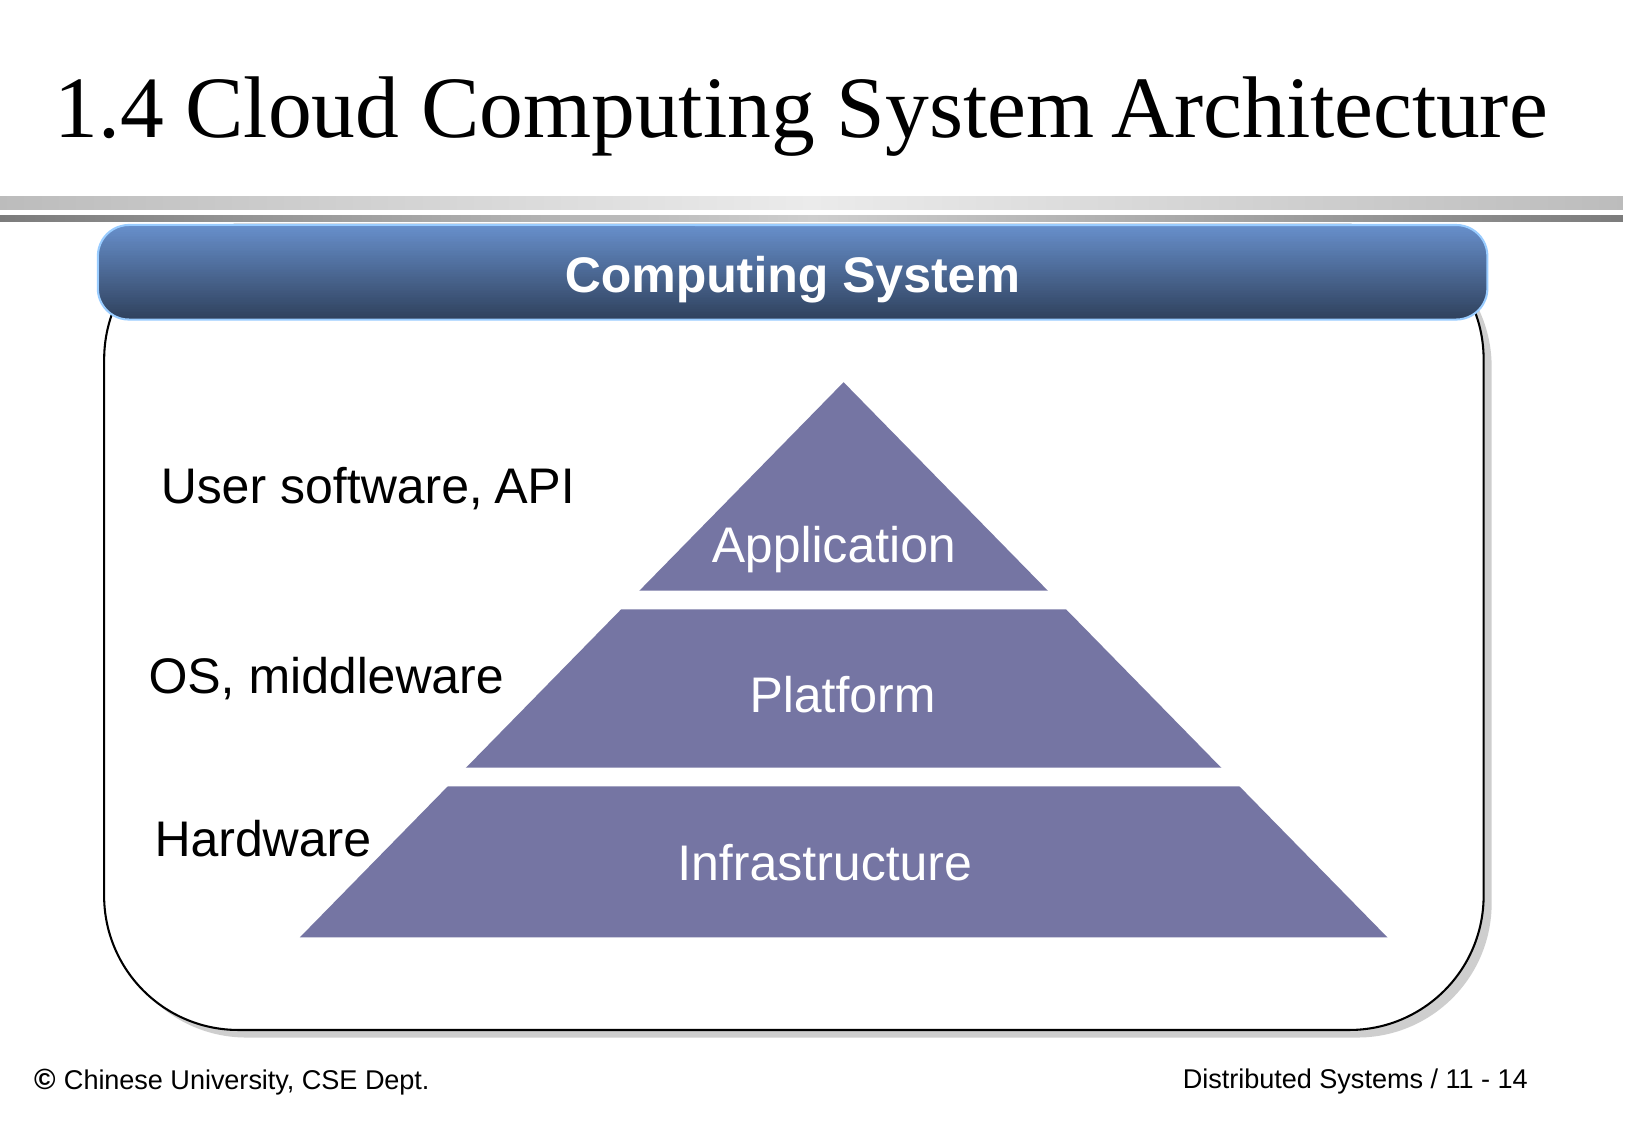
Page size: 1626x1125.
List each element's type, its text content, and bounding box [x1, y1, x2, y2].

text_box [103, 224, 1492, 1038]
title 1.4 Cloud Computing System Architecture [24, 24, 1600, 163]
